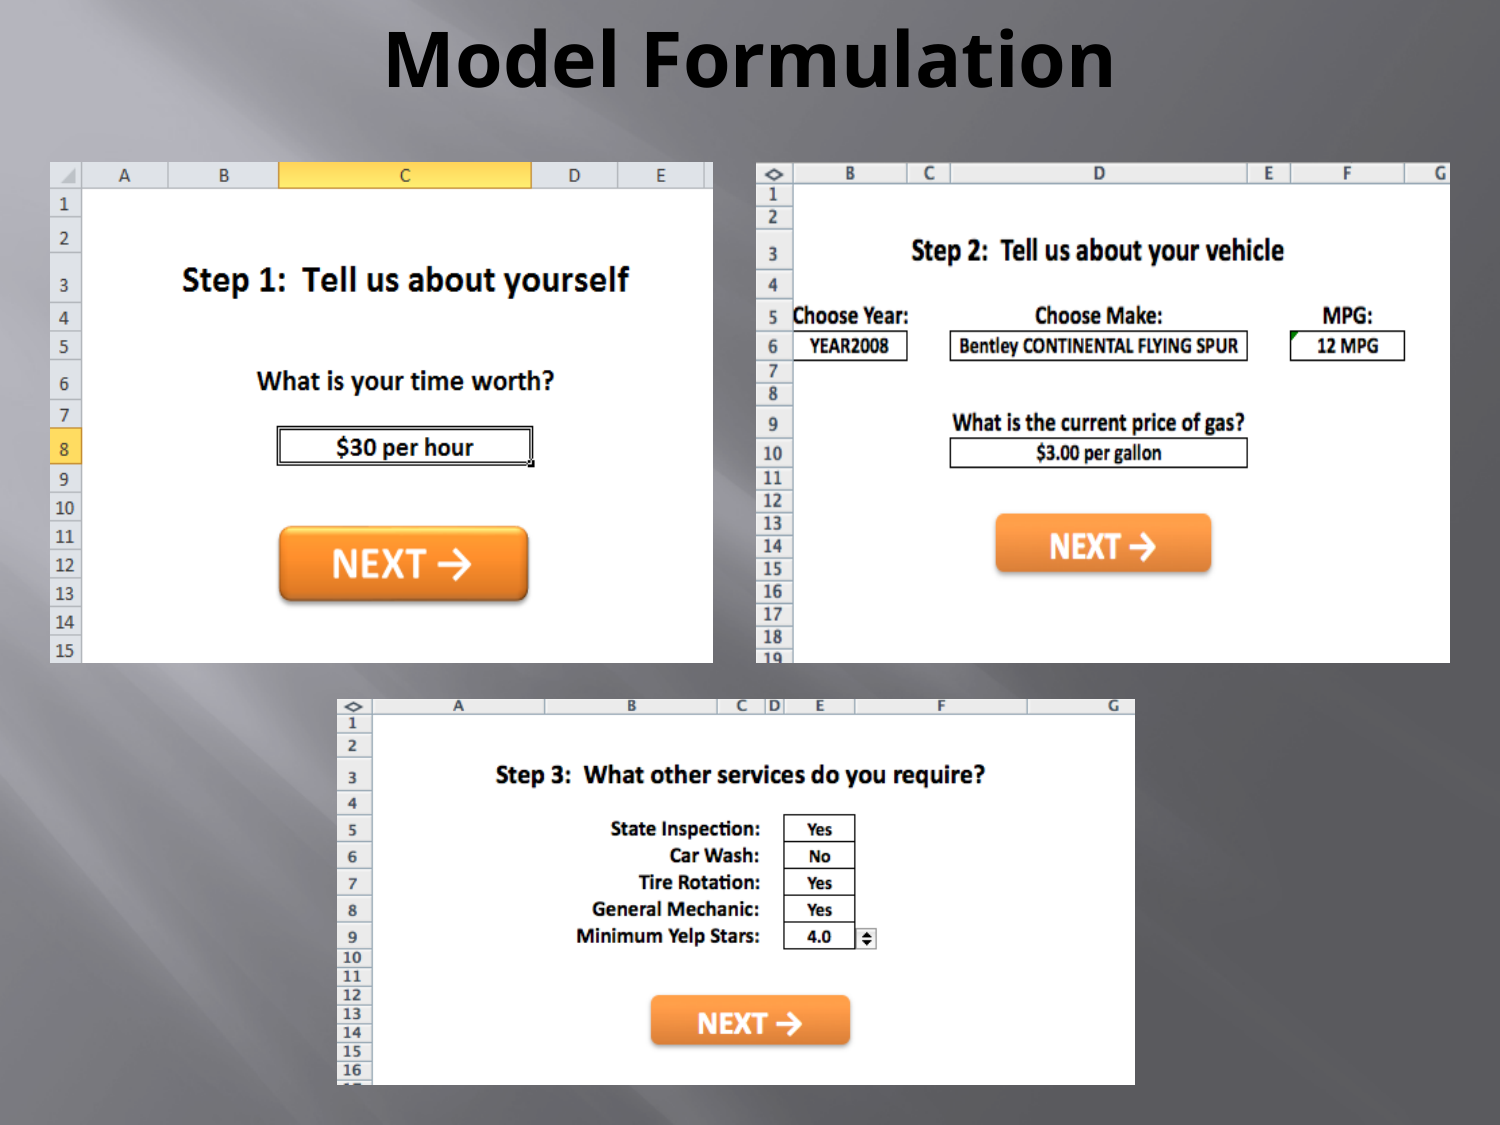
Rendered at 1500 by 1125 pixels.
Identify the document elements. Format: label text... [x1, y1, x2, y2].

picture [756, 162, 1451, 663]
title Model Formulation [75, 0, 1425, 150]
picture [337, 699, 1135, 1085]
picture [49, 162, 713, 663]
